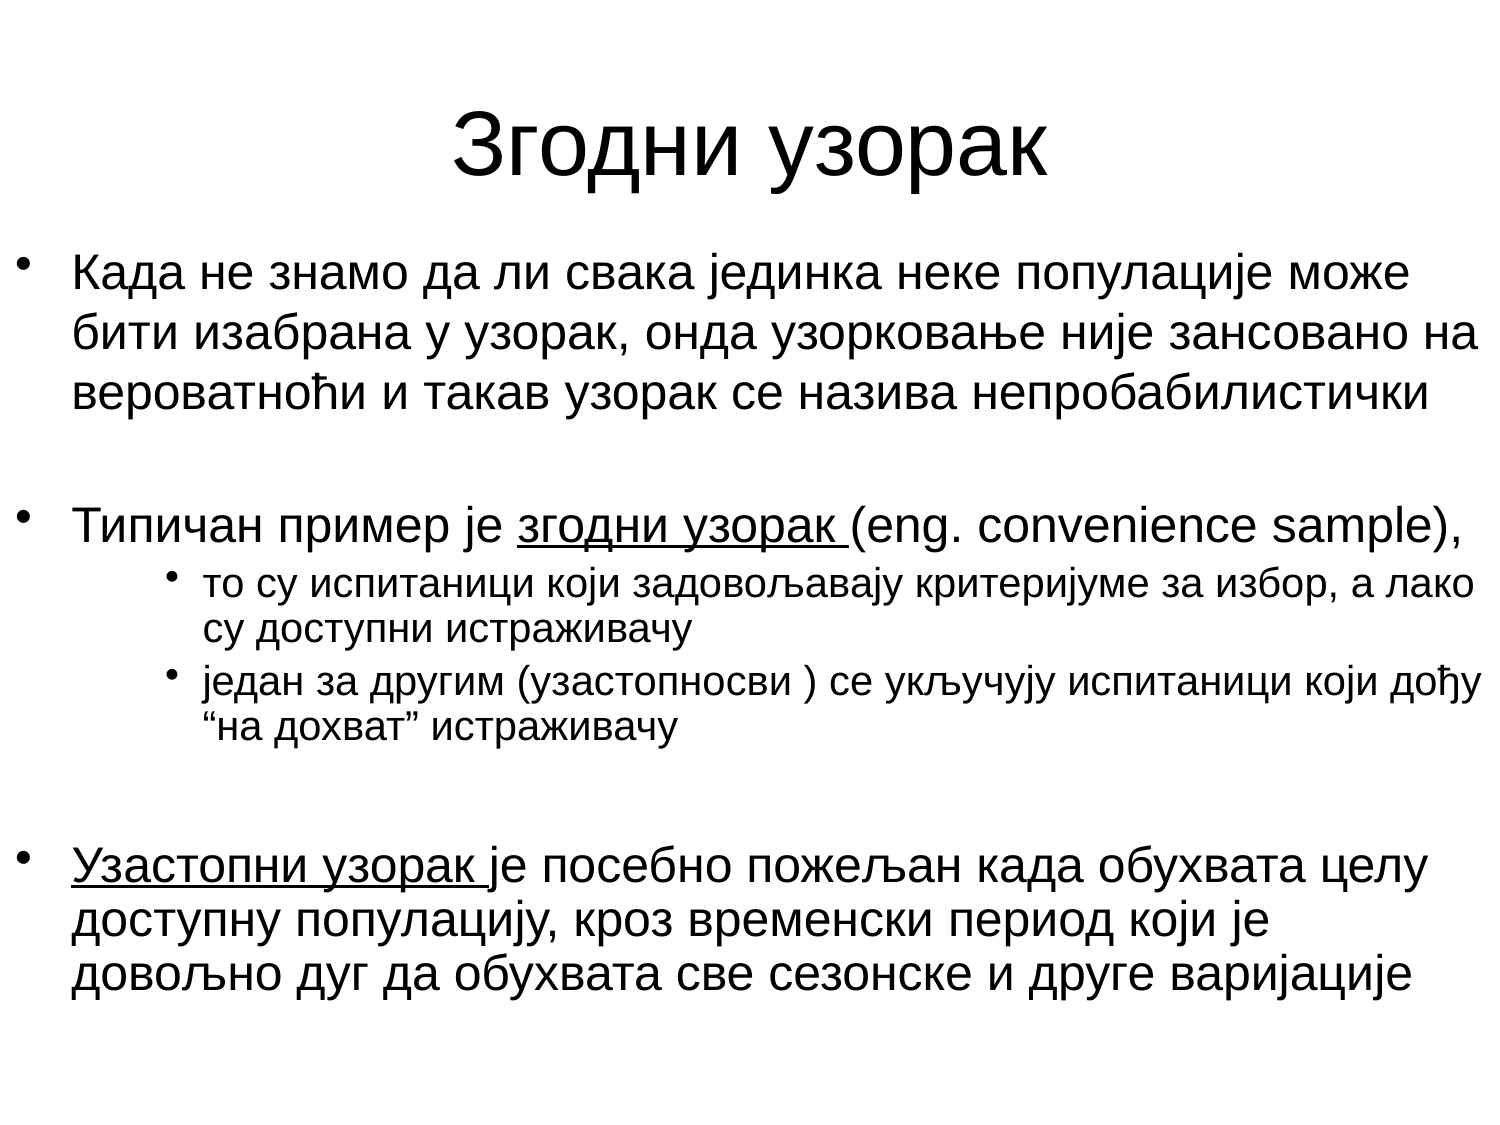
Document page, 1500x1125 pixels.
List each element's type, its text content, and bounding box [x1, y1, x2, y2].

list Када не знамо да ли свака јединка неке популације може бити изабрана у узорак, онда узорковање није зансовано на вероватноћи и такав узорак се назива непробабилистички Типичан пример је згодни узорак (eng. convenience sample), то су испитаници који задовољавају критеријуме за избор, а лако су доступни истраживачу један за другим (узастопносви ) се укључују испитаници који дођу “на дохват” истраживачу Узастопни узорак је посебно пожељан када обухвата целу доступну популацију, кроз временски период који је довољно дуг да обухвата све сезонске и друге варијације [0, 231, 1500, 1006]
title Згодни узорак [74, 44, 1426, 231]
